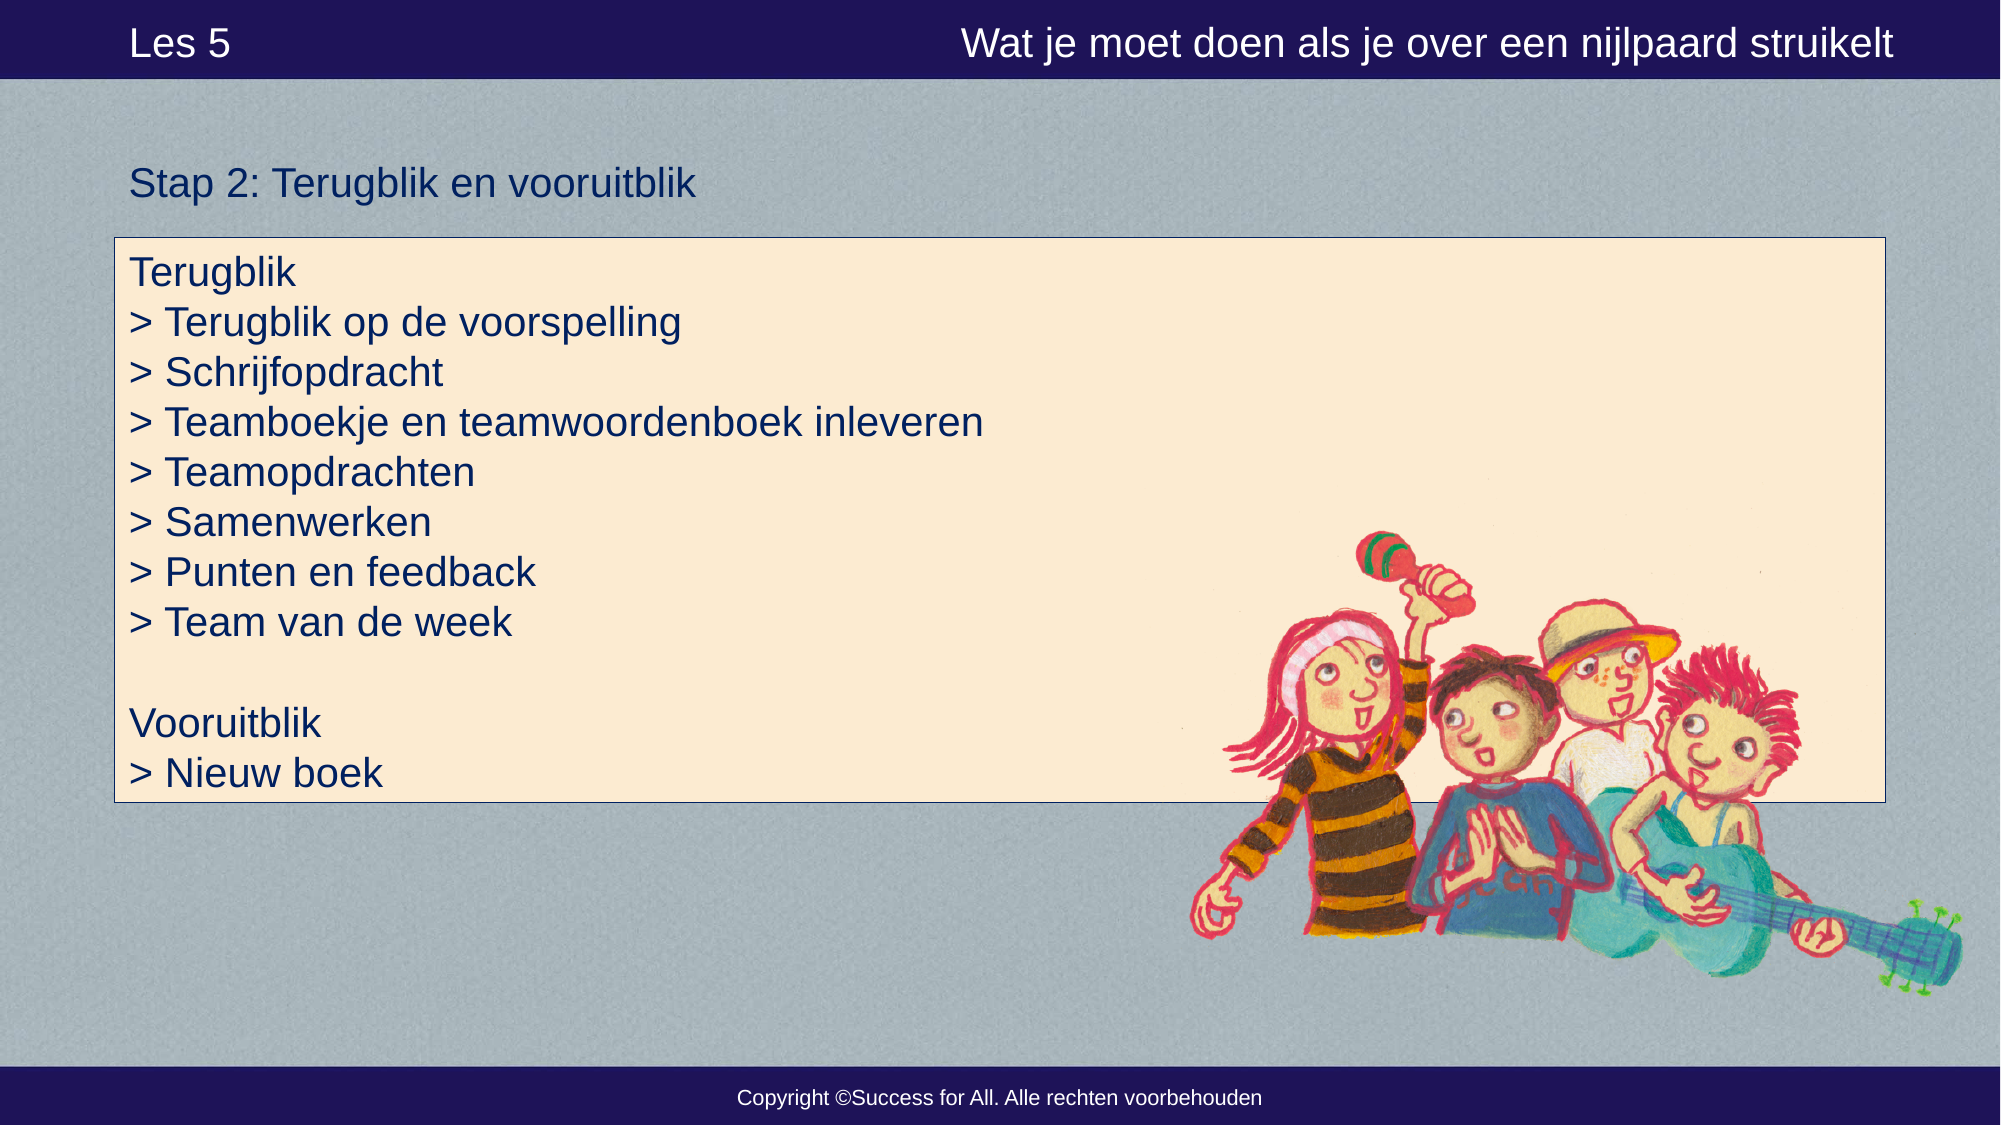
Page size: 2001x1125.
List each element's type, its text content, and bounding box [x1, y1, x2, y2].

text_box Wat je moet doen als je over een nijlpaard struikelt [946, 8, 1911, 73]
text_box Les 5 [114, 8, 354, 73]
text_box Stap 2: Terugblik en vooruitblik [113, 148, 1635, 214]
text_box Terugblik > Terugblik op de voorspelling > Schrijfopdracht > Teamboekje en teamwoordenboek inleveren > Teamopdrachten > Samenwerken > Punten en feedback > Team van de week Vooruitblik > Nieuw boek [114, 237, 1886, 803]
picture [0, 0, 2001, 1125]
text_box Copyright ©Success for All. Alle rechten voorbehouden [0, 1076, 2000, 1125]
